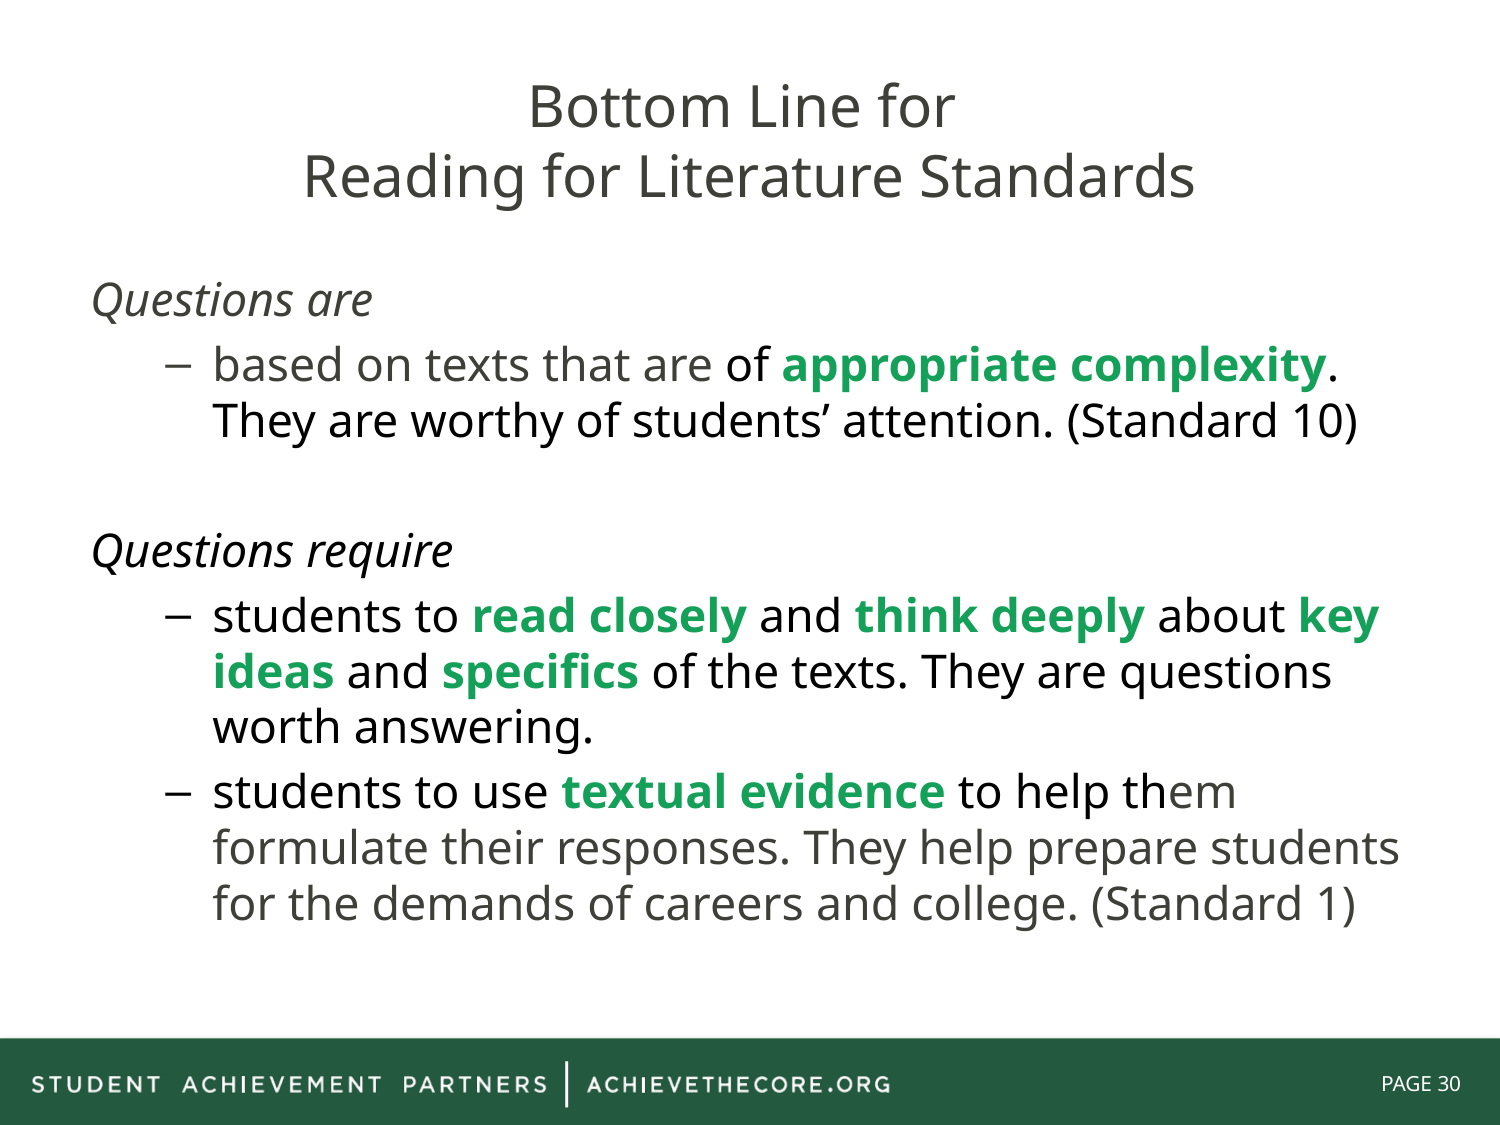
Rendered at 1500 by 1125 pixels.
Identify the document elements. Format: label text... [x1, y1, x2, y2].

title Bottom Line for Reading for Literature Standards [75, 45, 1425, 233]
list Questions are based on texts that are of appropriate complexity. They are worthy of students’ attention. (Standard 10) Questions require students to read closely and think deeply about key ideas and specifics of the texts. They are questions worth answering. students to use textual evidence to help them formulate their responses. They help prepare students for the demands of careers and college. (Standard 1) [75, 262, 1425, 1005]
